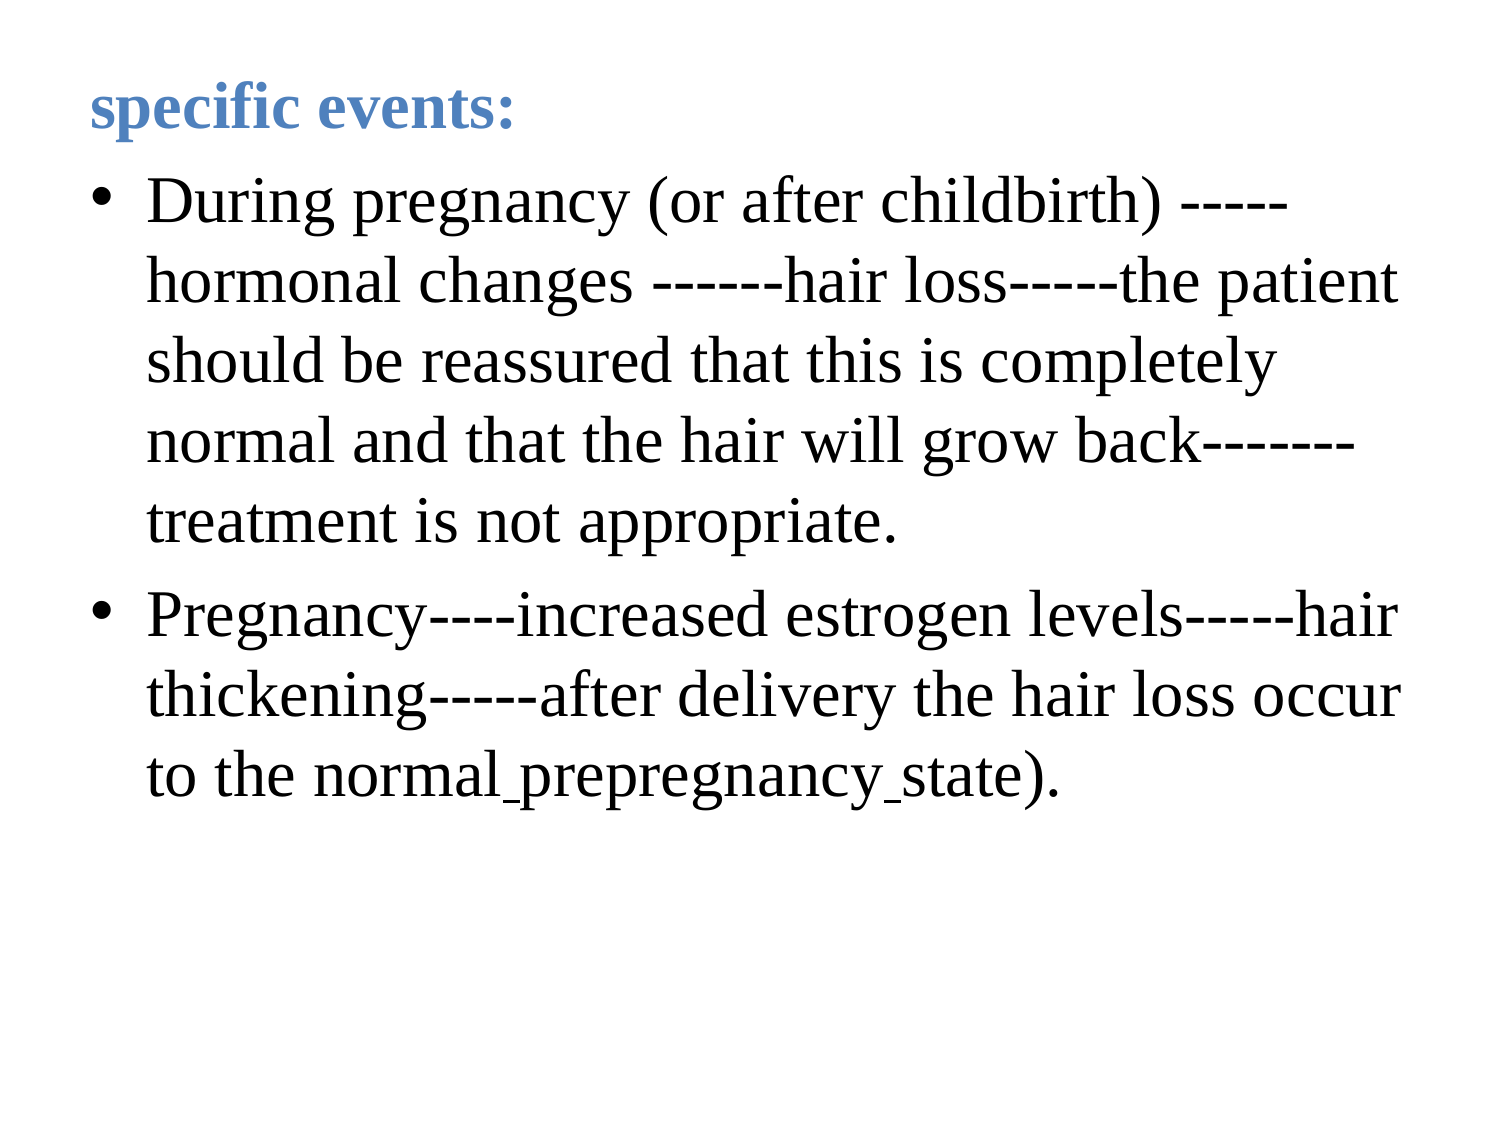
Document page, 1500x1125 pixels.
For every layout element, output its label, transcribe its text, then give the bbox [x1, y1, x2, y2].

list specific events: During pregnancy (or after childbirth) -----hormonal changes ------hair loss-----the patient should be reassured that this is completely normal and that the hair will grow back-------treatment is not appropriate. Pregnancy----increased estrogen levels-----hair thickening-----after delivery the hair loss occur to the normal prepregnancy state). [75, 54, 1425, 1005]
